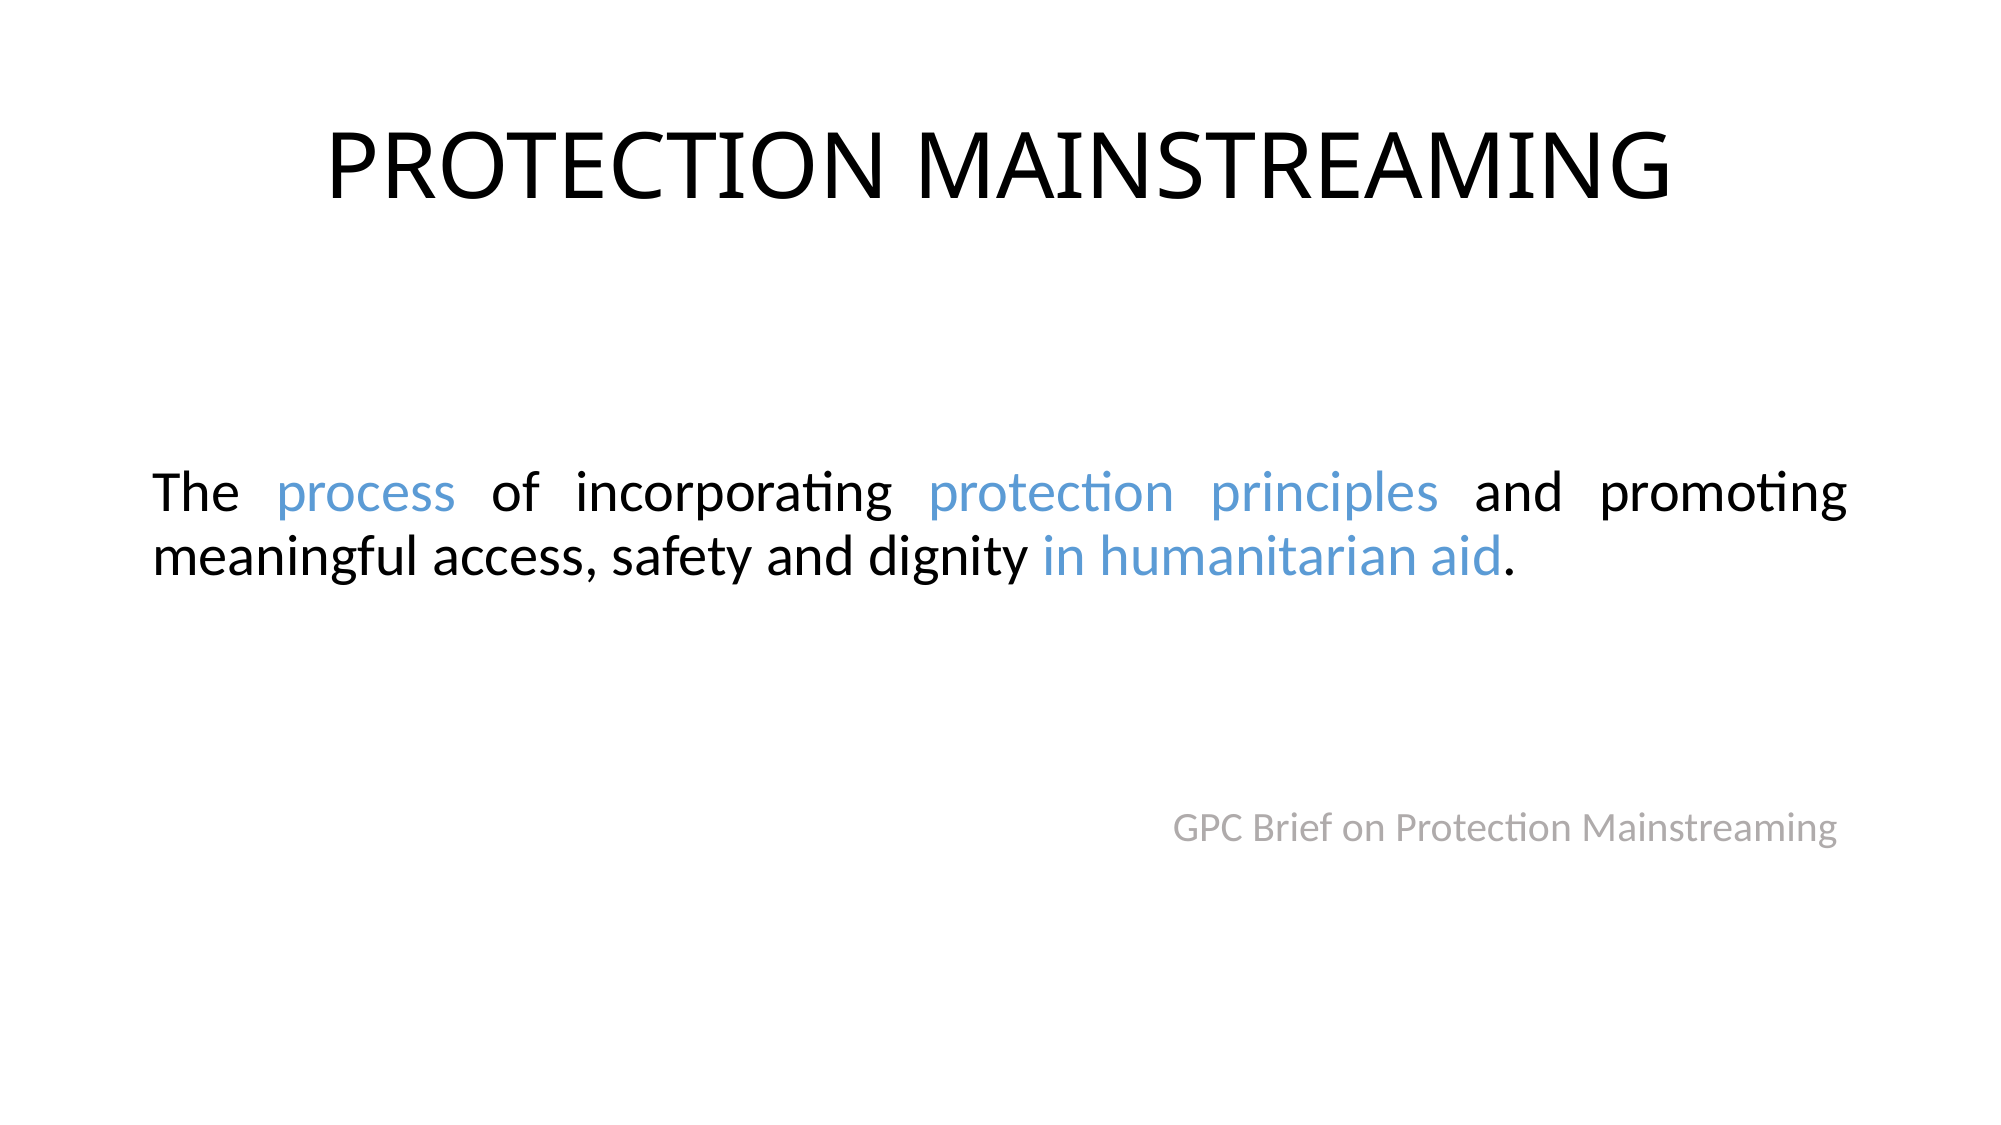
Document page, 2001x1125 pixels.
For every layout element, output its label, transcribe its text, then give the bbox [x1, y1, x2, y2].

title PROTECTION MAINSTREAMING [137, 59, 1863, 278]
list The process of incorporating protection principles and promoting meaningful access, safety and dignity in humanitarian aid. GPC Brief on Protection Mainstreaming [137, 299, 1863, 1014]
